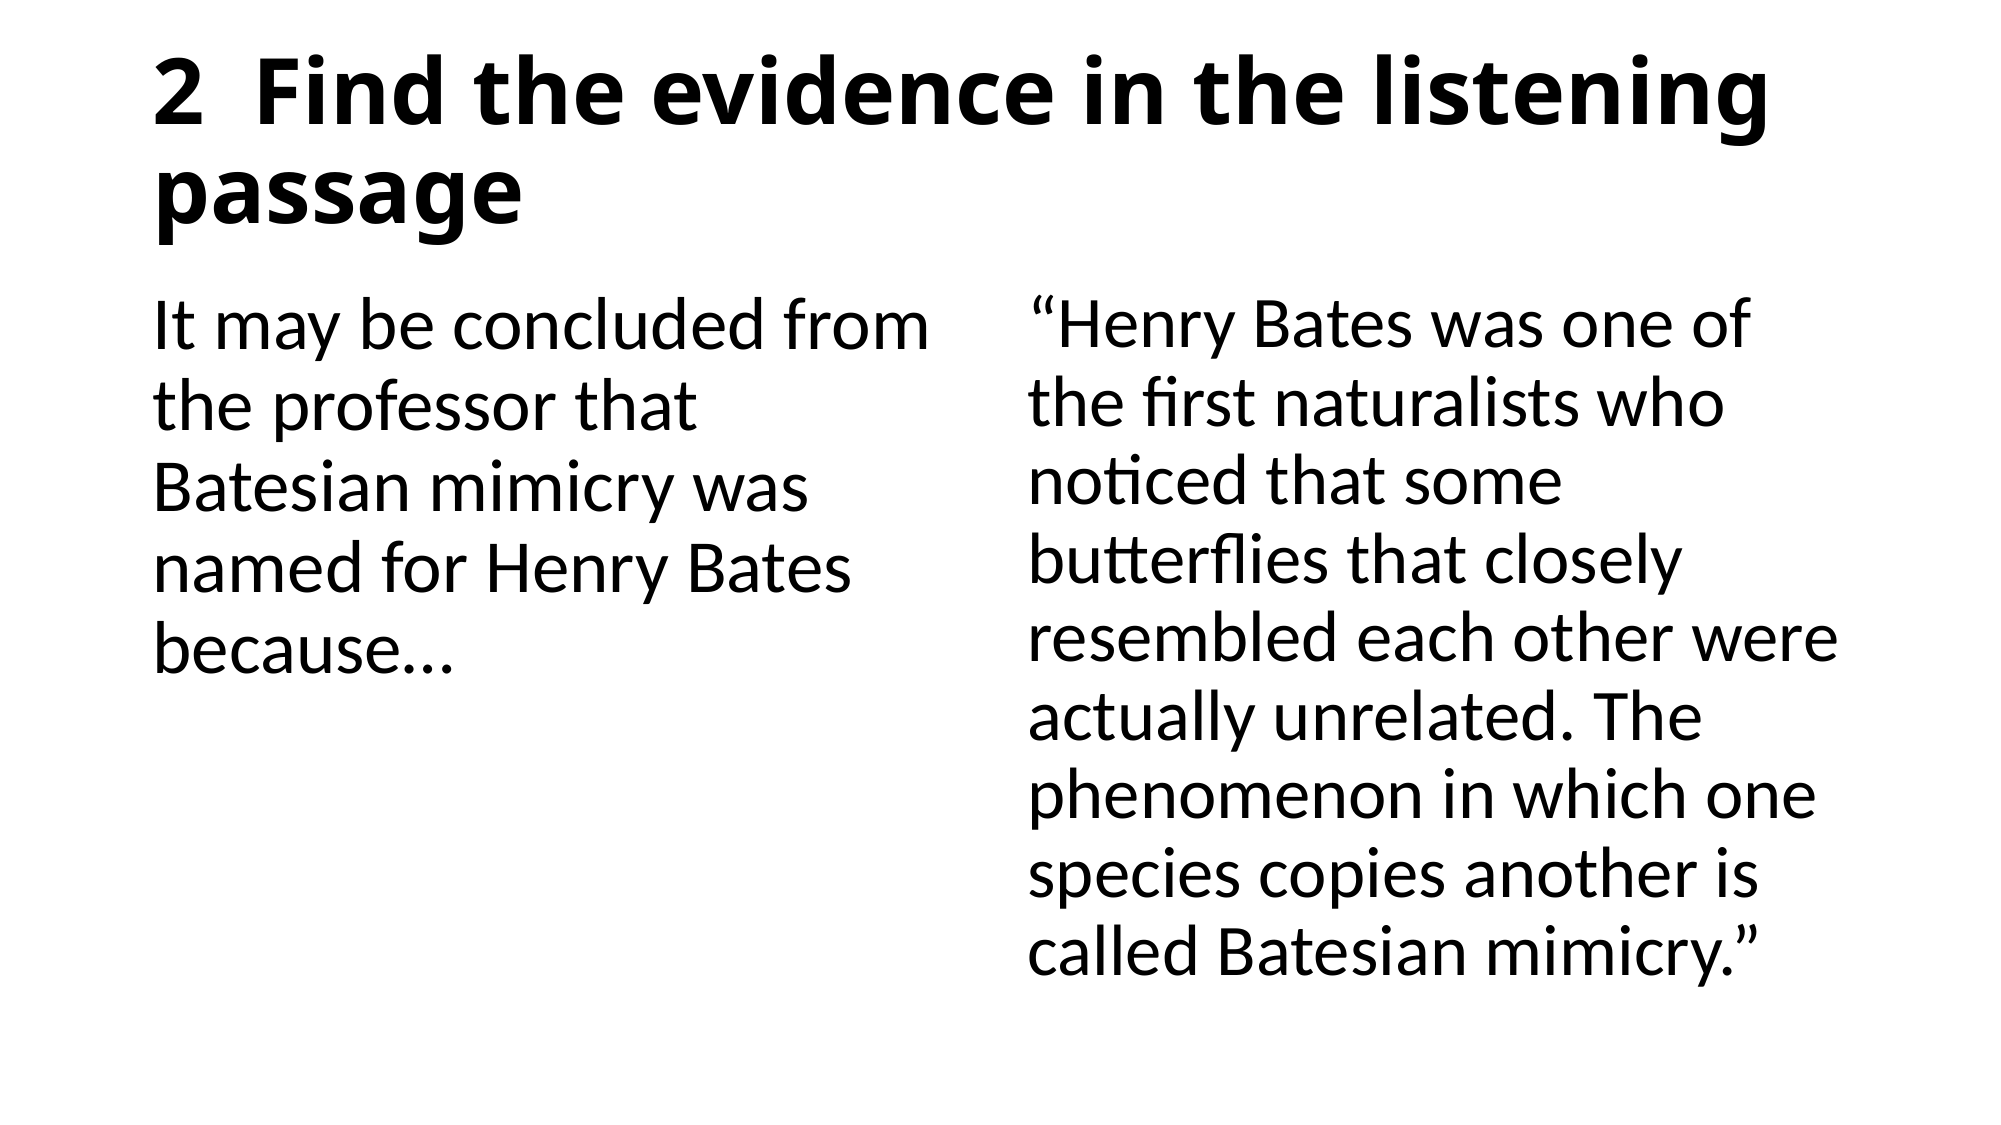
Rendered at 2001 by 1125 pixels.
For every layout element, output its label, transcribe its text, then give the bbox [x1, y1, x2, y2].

list It may be concluded from the professor that Batesian mimicry was named for Henry Bates because… [137, 277, 988, 1014]
title 2 Find the evidence in the listening passage [137, 35, 1863, 253]
list “Henry Bates was one of the first naturalists who noticed that some butterflies that closely resembled each other were actually unrelated. The phenomenon in which one species copies another is called Batesian mimicry.” [1012, 277, 1863, 1014]
